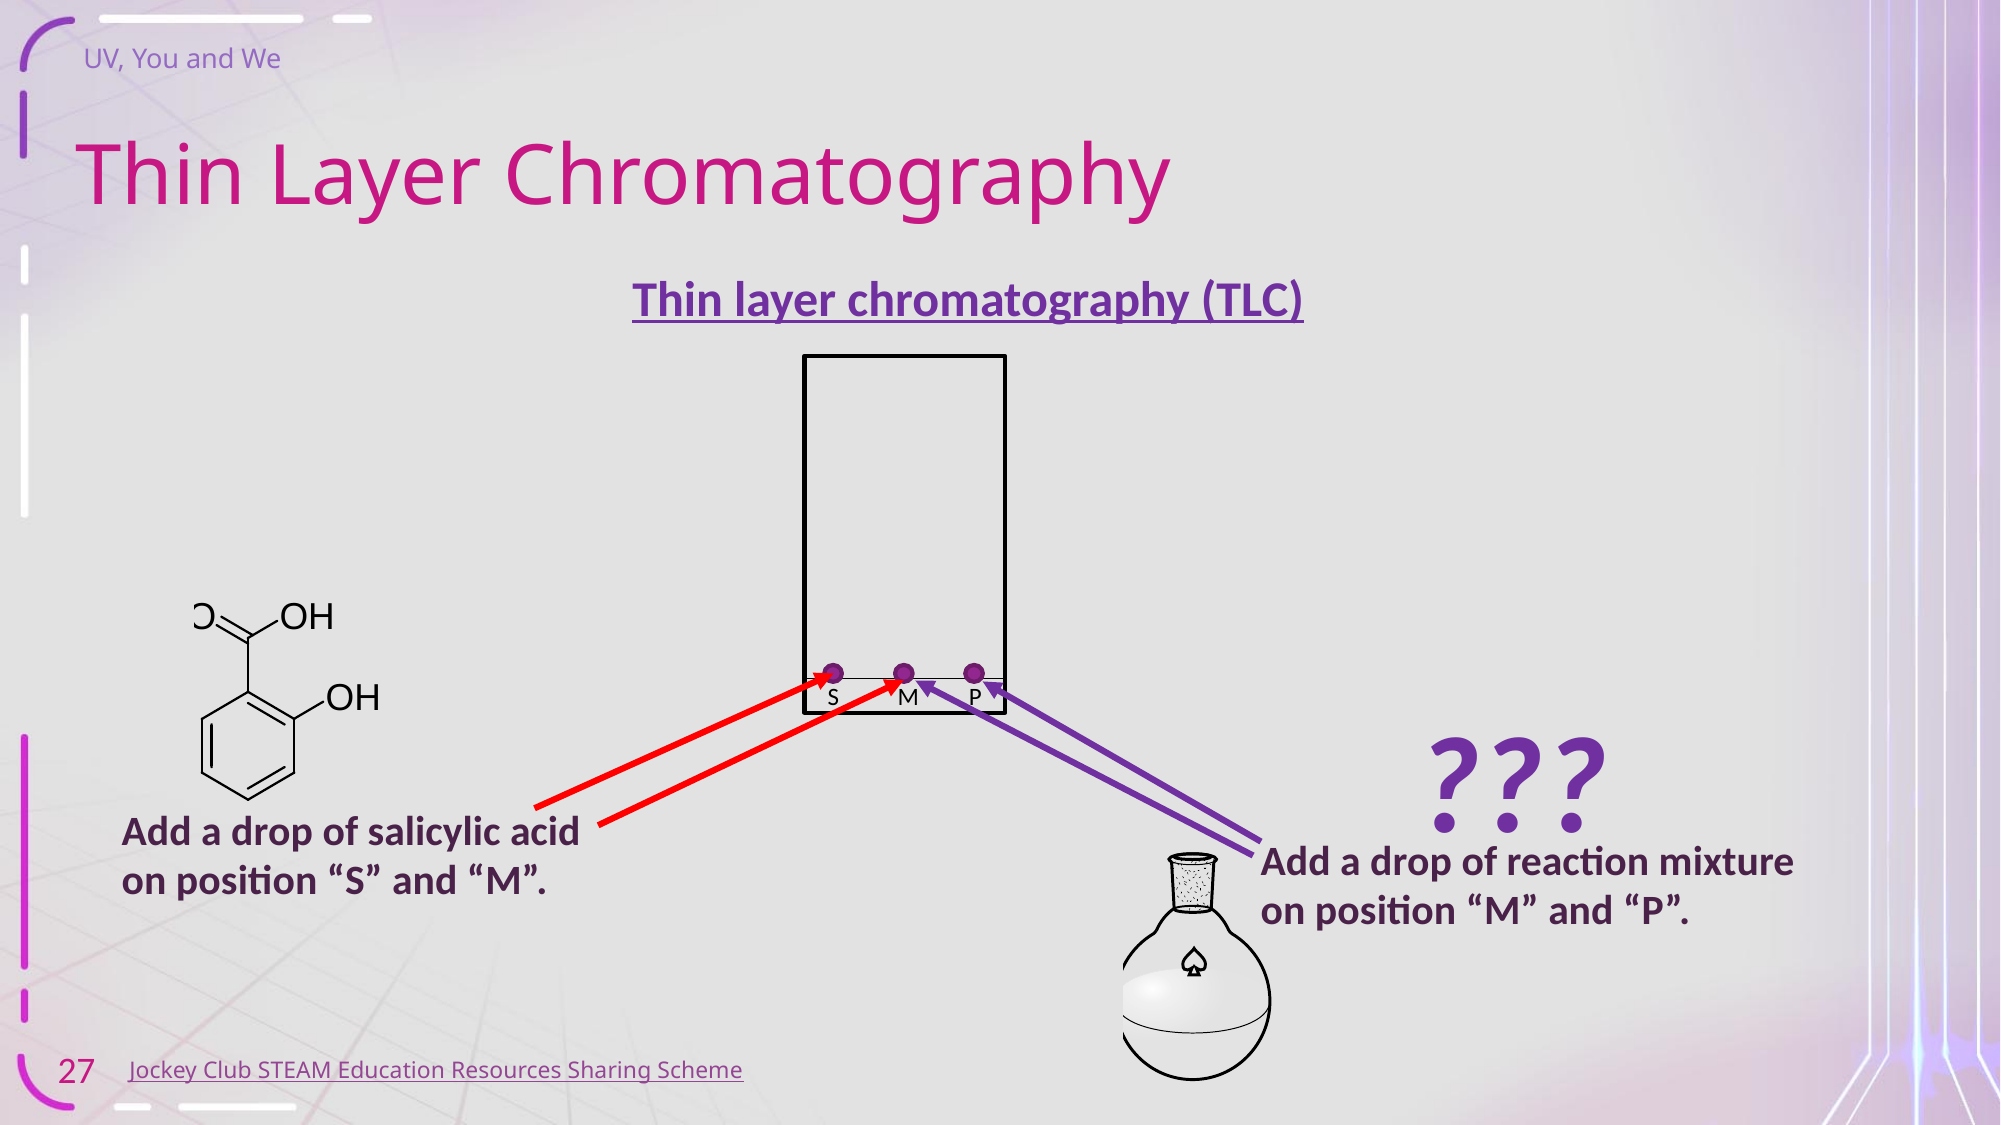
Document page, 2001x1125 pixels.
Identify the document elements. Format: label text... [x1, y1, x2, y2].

text_box ??? [1401, 687, 1623, 868]
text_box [194, 586, 404, 807]
text_box [822, 662, 844, 677]
title Thin Layer Chromatography [61, 63, 1571, 279]
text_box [915, 680, 1254, 856]
text_box M [882, 673, 893, 677]
text_box S [844, 673, 855, 677]
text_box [534, 673, 834, 809]
text_box [963, 662, 985, 677]
text_box Thin layer chromatography (TLC) [617, 259, 1319, 335]
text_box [1122, 841, 1301, 1089]
picture [0, 0, 2001, 1125]
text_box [1255, 681, 1262, 842]
text_box M [915, 673, 934, 677]
text_box Add a drop of reaction mixture on position “M” and “P”. [1265, 825, 1810, 941]
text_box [597, 679, 905, 826]
text_box [802, 354, 1007, 677]
text_box [893, 662, 915, 678]
text_box Add a drop of salicylic acid on position “S” and “M”. [106, 795, 606, 911]
text_box P [985, 673, 997, 677]
